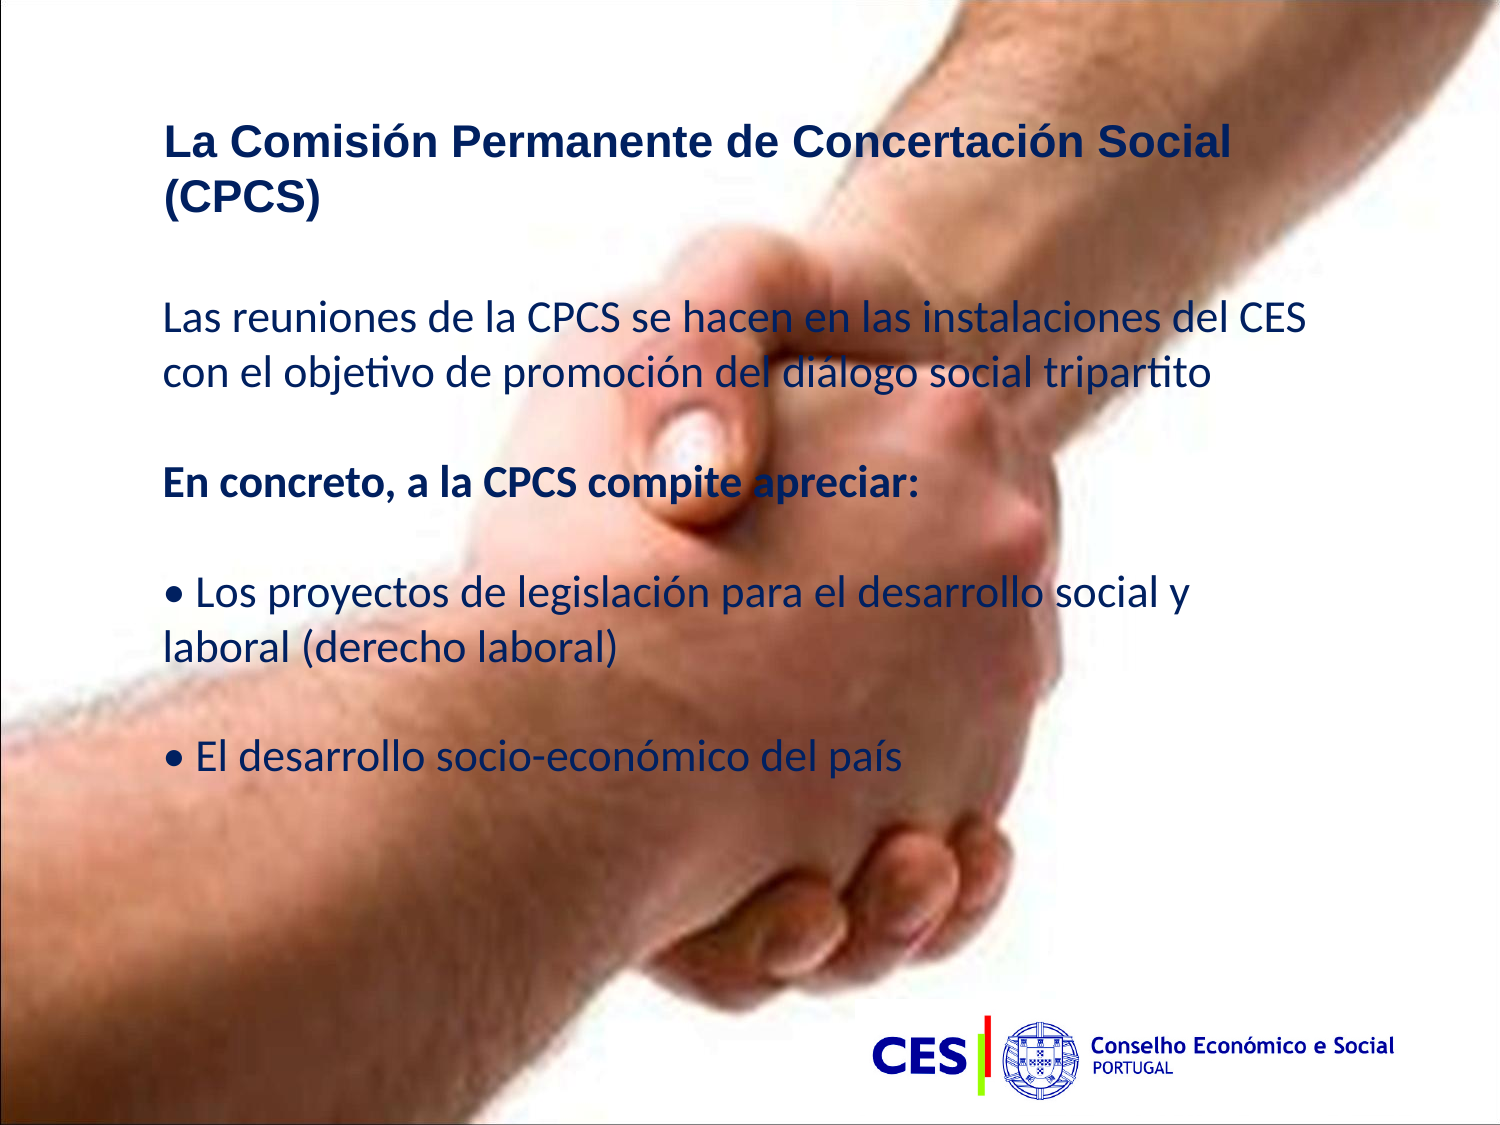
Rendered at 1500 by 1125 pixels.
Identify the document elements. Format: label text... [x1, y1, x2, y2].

text_box Las reuniones de la CPCS se hacen en las instalaciones del CES con el objetivo de promoción del diálogo social tripartito En concreto, a la CPCS compite apreciar: • Los proyectos de legislación para el desarrollo social y laboral (derecho laboral) • El desarrollo socio-económico del país [147, 278, 1329, 789]
text_box La Comisión Permanente de Concertación Social (CPCS) [148, 104, 1249, 230]
picture [0, 0, 1500, 1125]
